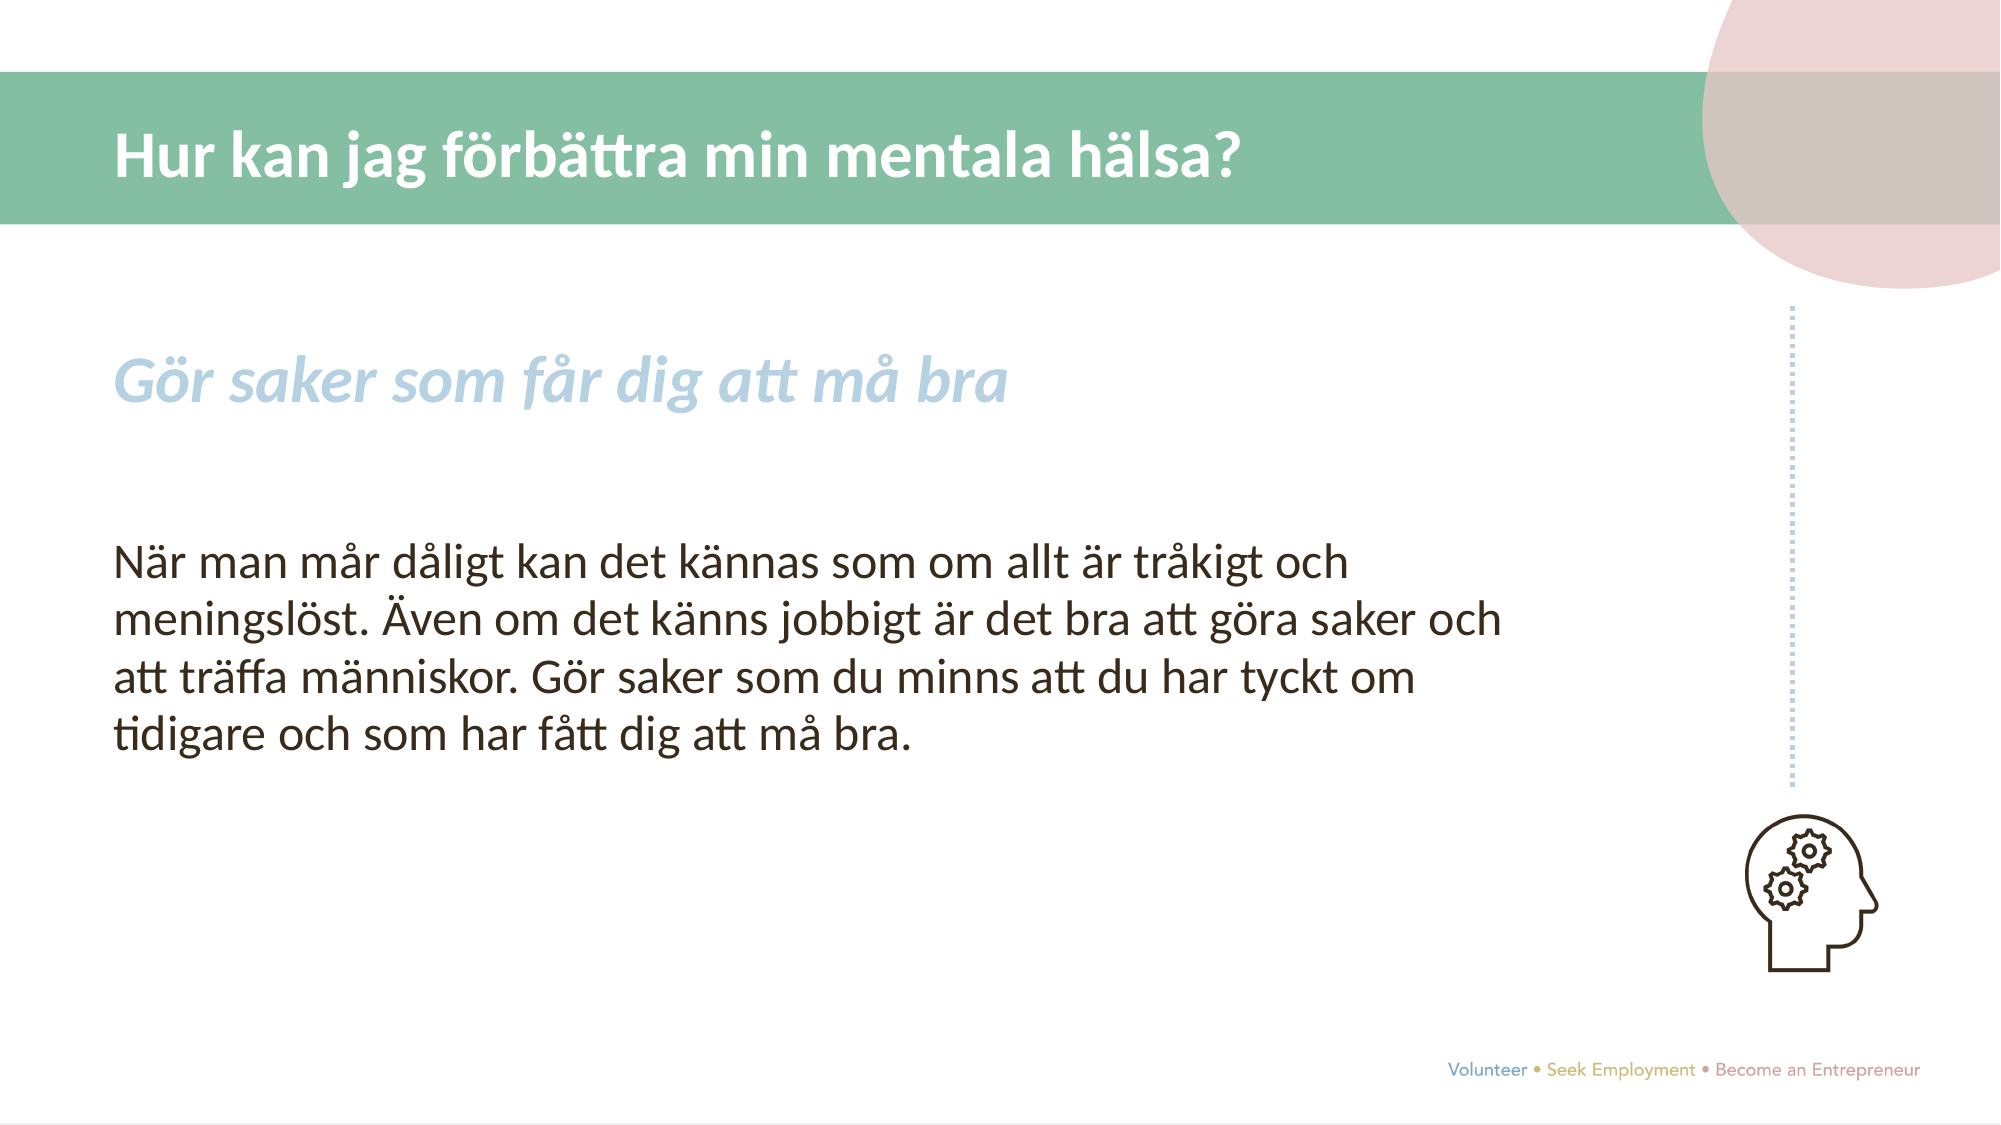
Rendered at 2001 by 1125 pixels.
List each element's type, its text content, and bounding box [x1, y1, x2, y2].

picture [1418, 1046, 1971, 1103]
text_box [0, 71, 1739, 226]
text_box Hur kan jag förbättra min mentala hälsa? [99, 99, 1621, 290]
text_box Gör saker som får dig att må bra När man mår dåligt kan det kännas som om allt är tråkigt och meningslöst. Även om det känns jobbigt är det bra att göra saker och att träffa människor. Gör saker som du minns att du har tyckt om tidigare och som har fått dig att må bra. [98, 350, 1581, 975]
picture [1717, 803, 1906, 992]
text_box [1702, 0, 2000, 289]
